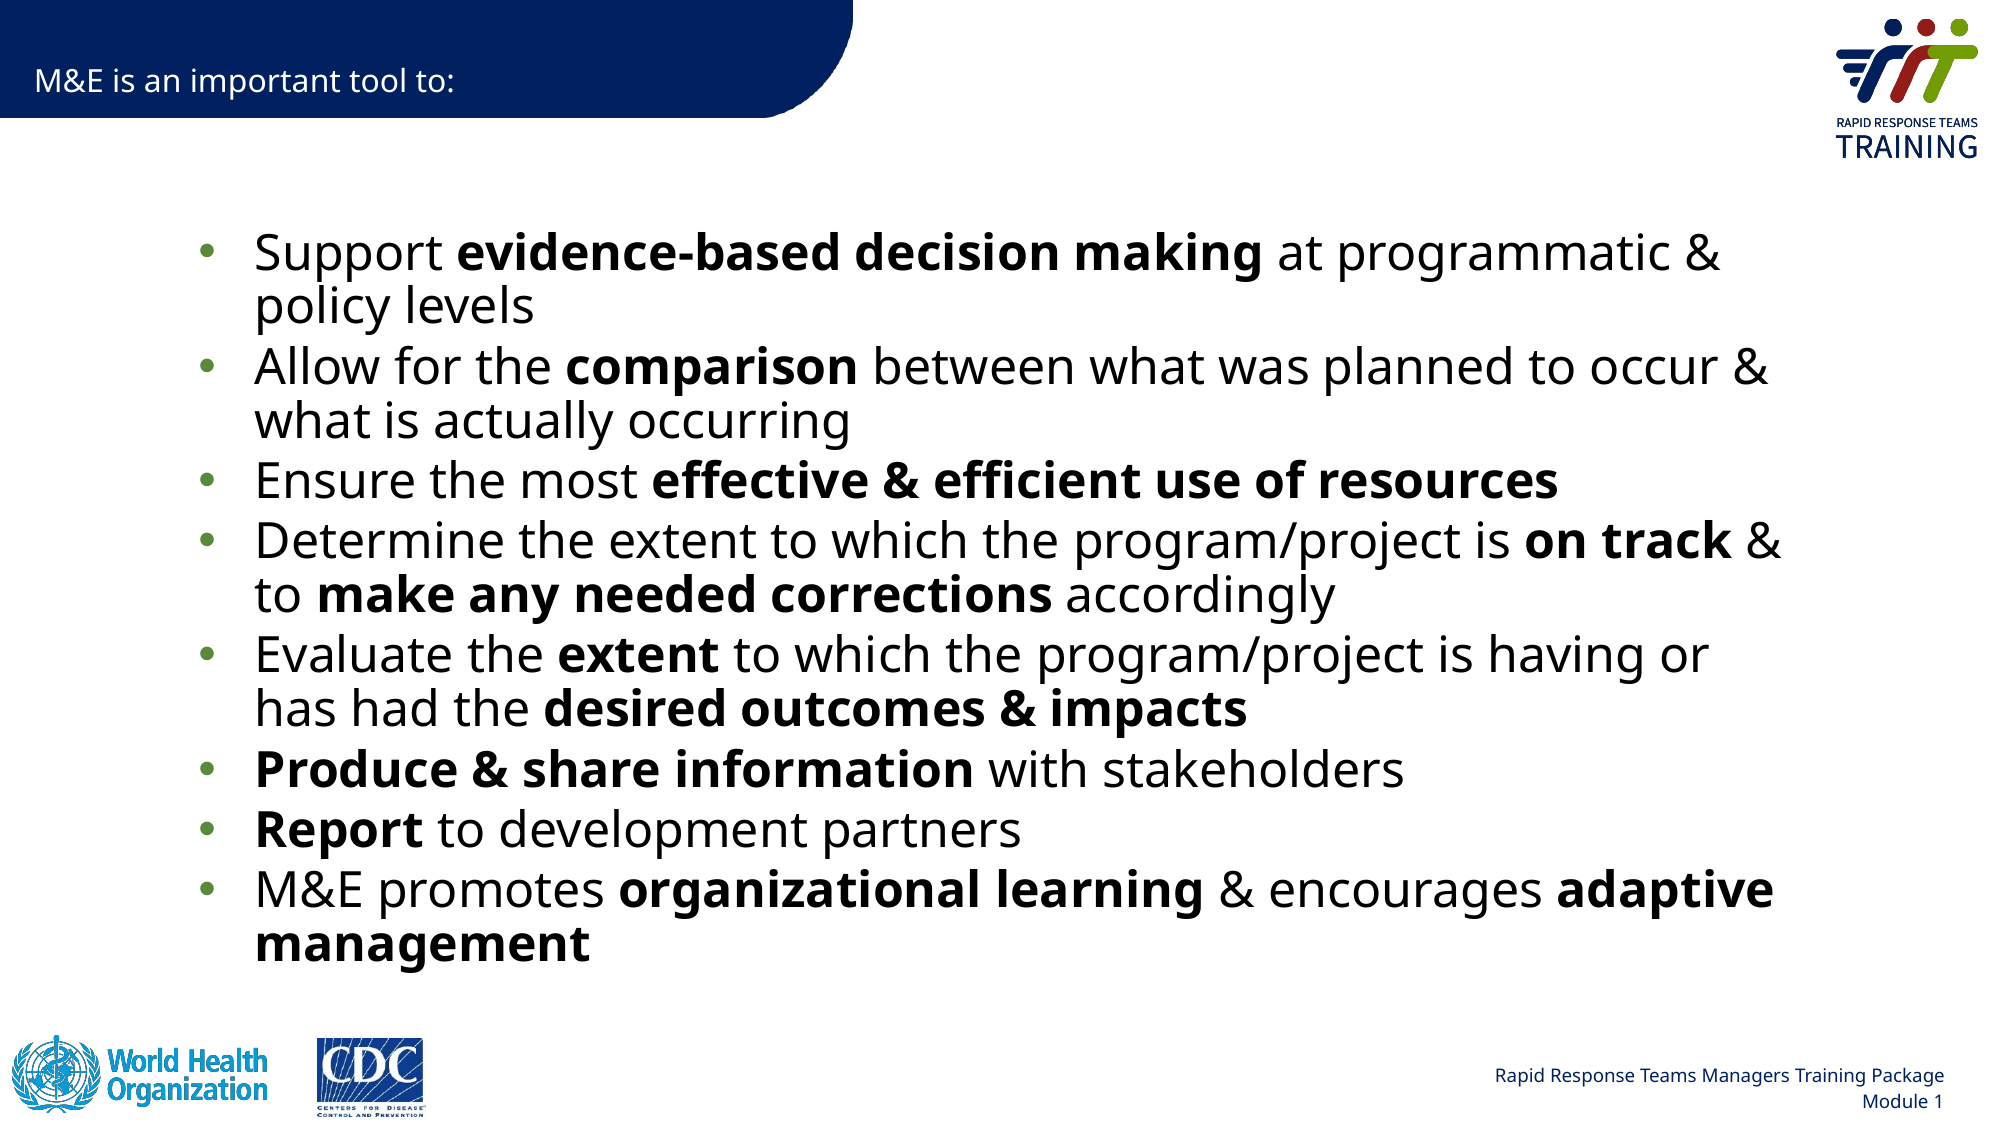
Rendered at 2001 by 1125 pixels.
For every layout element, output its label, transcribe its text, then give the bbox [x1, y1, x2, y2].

picture [12, 1035, 54, 1068]
picture [30, 1083, 37, 1091]
picture [40, 1062, 47, 1070]
picture [50, 1108, 62, 1113]
picture [317, 1038, 426, 1117]
title M&E is an important tool to: [18, 0, 1389, 107]
list Support evidence-based decision making at programmatic & policy levels Allow for the comparison between what was planned to occur & what is actually occurring Ensure the most effective & efficient use of resources Determine the extent to which the program/project is on track & to make any needed corrections accordingly Evaluate the extent to which the program/project is having or has had the desired outcomes & impacts Produce & share information with stakeholders Report to development partners M&E promotes organizational learning & encourages adaptive management [190, 218, 1810, 984]
picture [0, 0, 853, 118]
picture [24, 1054, 36, 1087]
picture [36, 1088, 78, 1105]
picture [71, 1053, 90, 1091]
picture [1835, 19, 1978, 167]
picture [59, 1035, 267, 1113]
picture [34, 1054, 43, 1078]
picture [12, 1083, 48, 1113]
picture [46, 1056, 54, 1062]
picture [22, 1062, 26, 1077]
